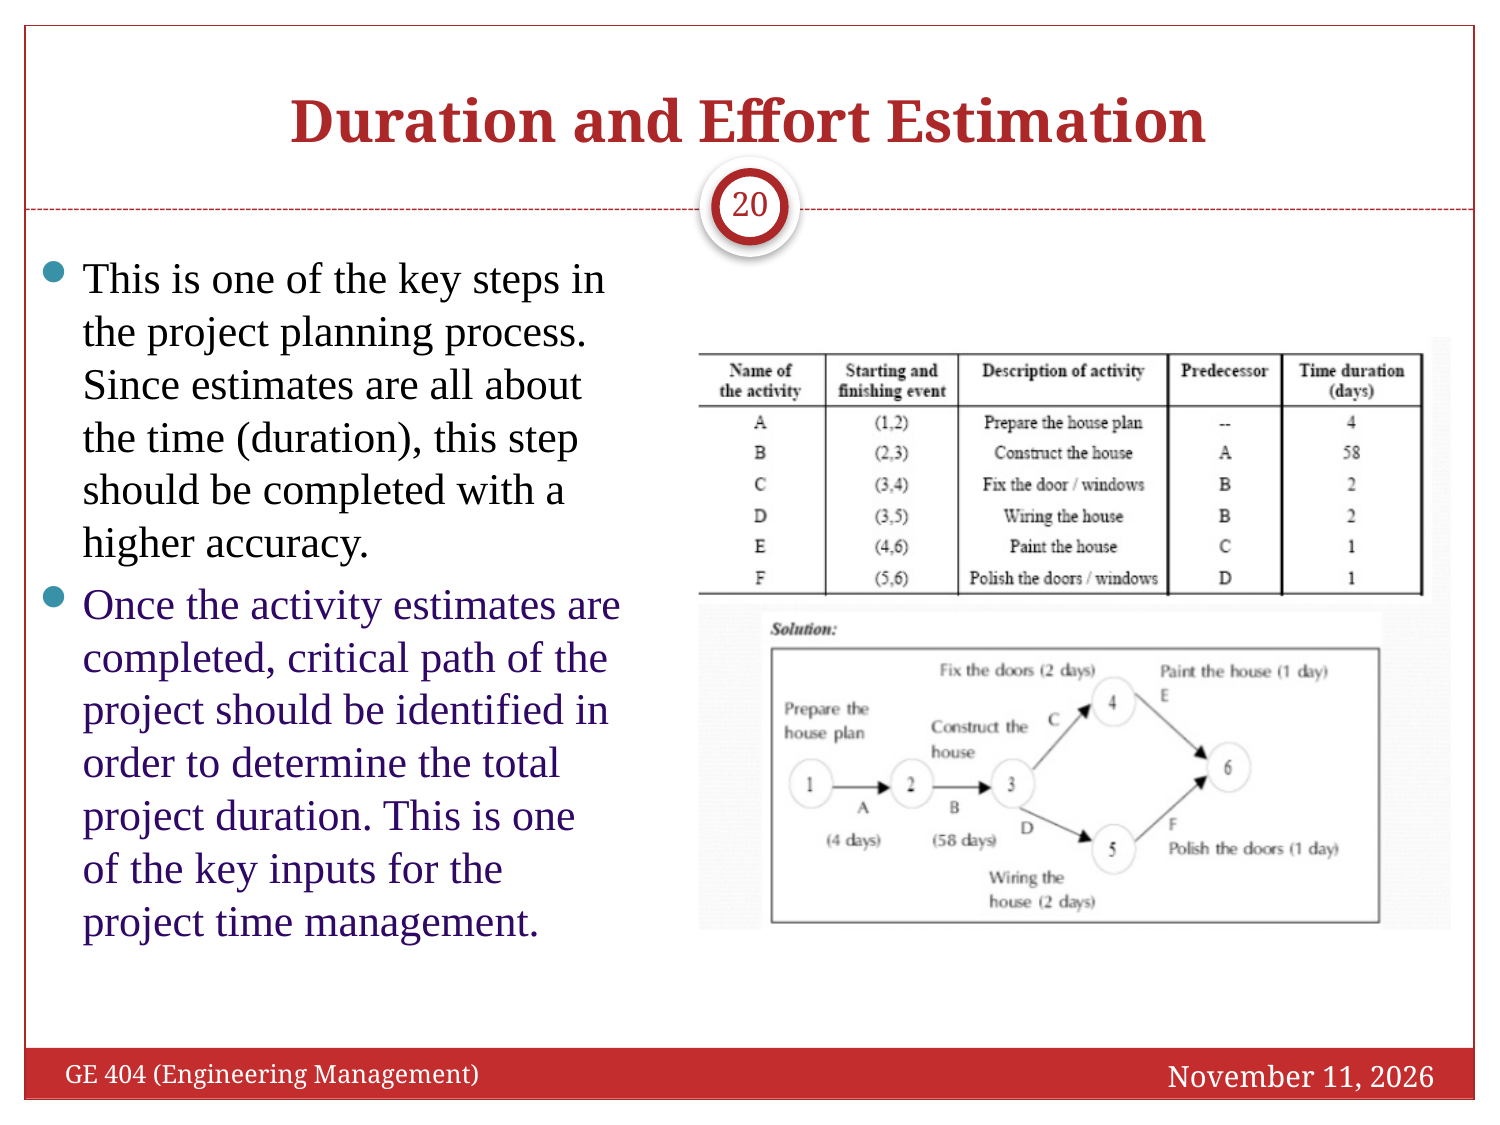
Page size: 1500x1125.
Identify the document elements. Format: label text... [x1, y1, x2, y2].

slide_number 20 [712, 169, 788, 243]
list This is one of the key steps in the project planning process. Since estimates are all about the time (duration), this step should be completed with a higher accuracy. Once the activity estimates are completed, critical path of the project should be identified in order to determine the total project duration. This is one of the key inputs for the project time management. [24, 242, 638, 993]
footer GE 404 (Engineering Management) [50, 1051, 638, 1112]
title Duration and Effort Estimation [49, 37, 1450, 162]
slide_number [950, 1050, 1450, 1111]
picture [698, 337, 1451, 930]
